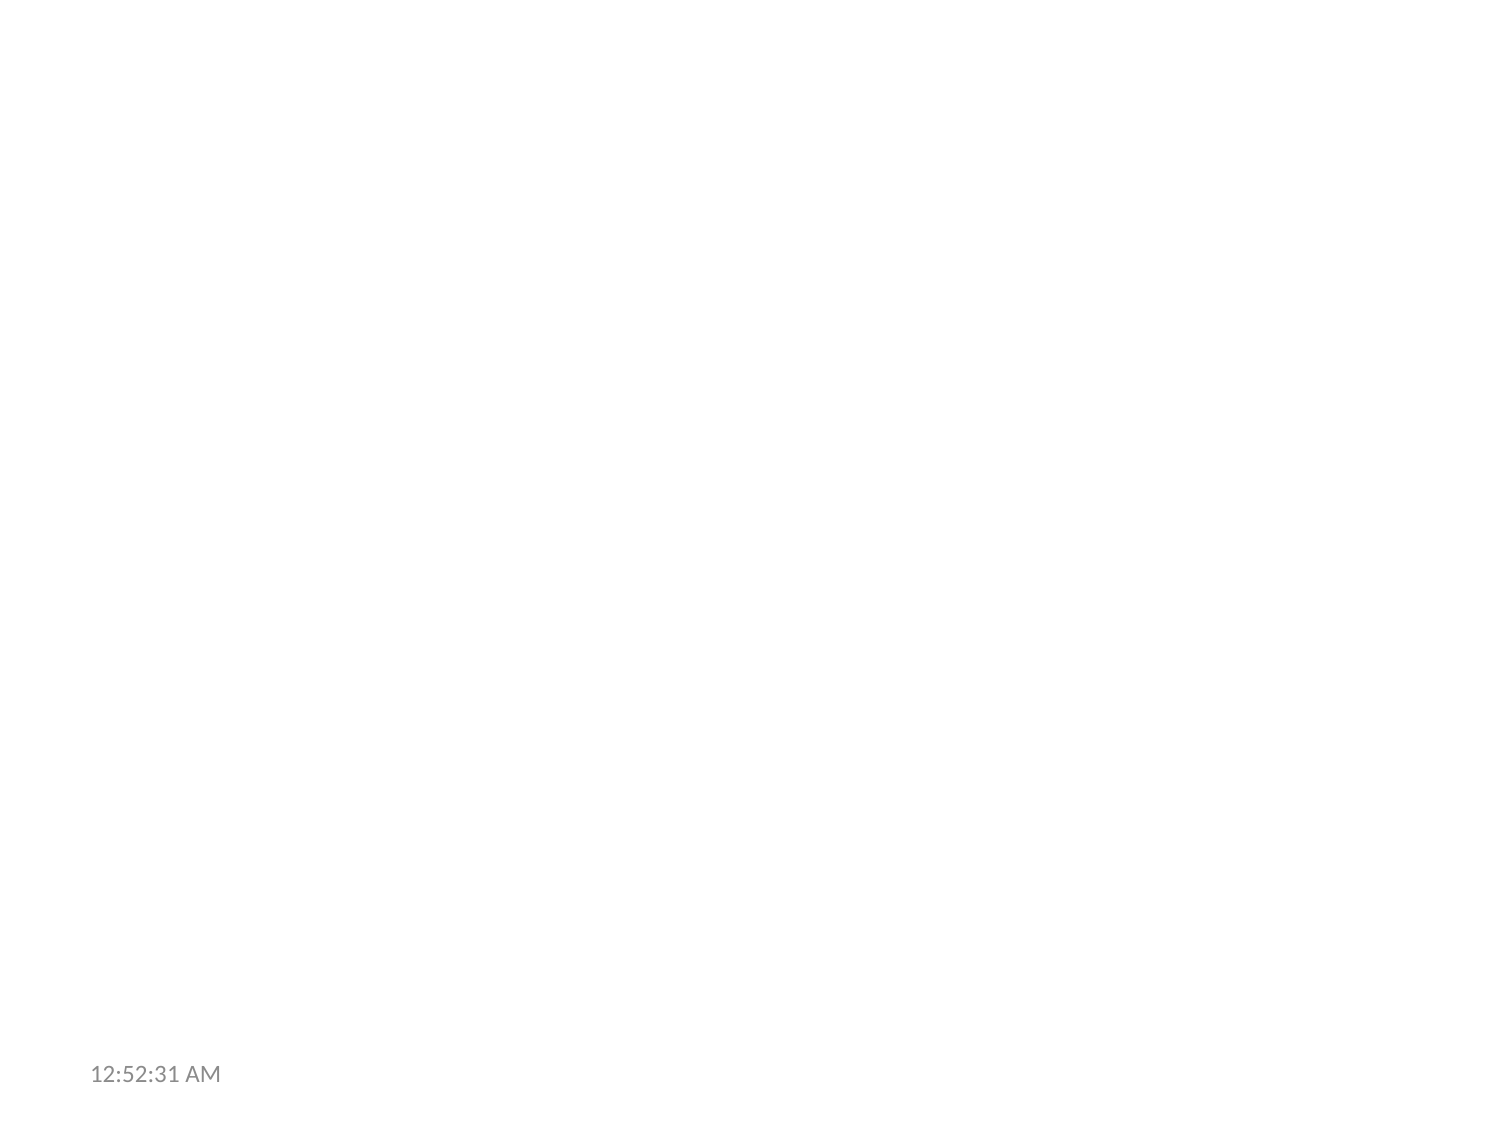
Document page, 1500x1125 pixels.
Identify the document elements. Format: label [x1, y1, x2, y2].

slide_number [75, 1042, 425, 1103]
